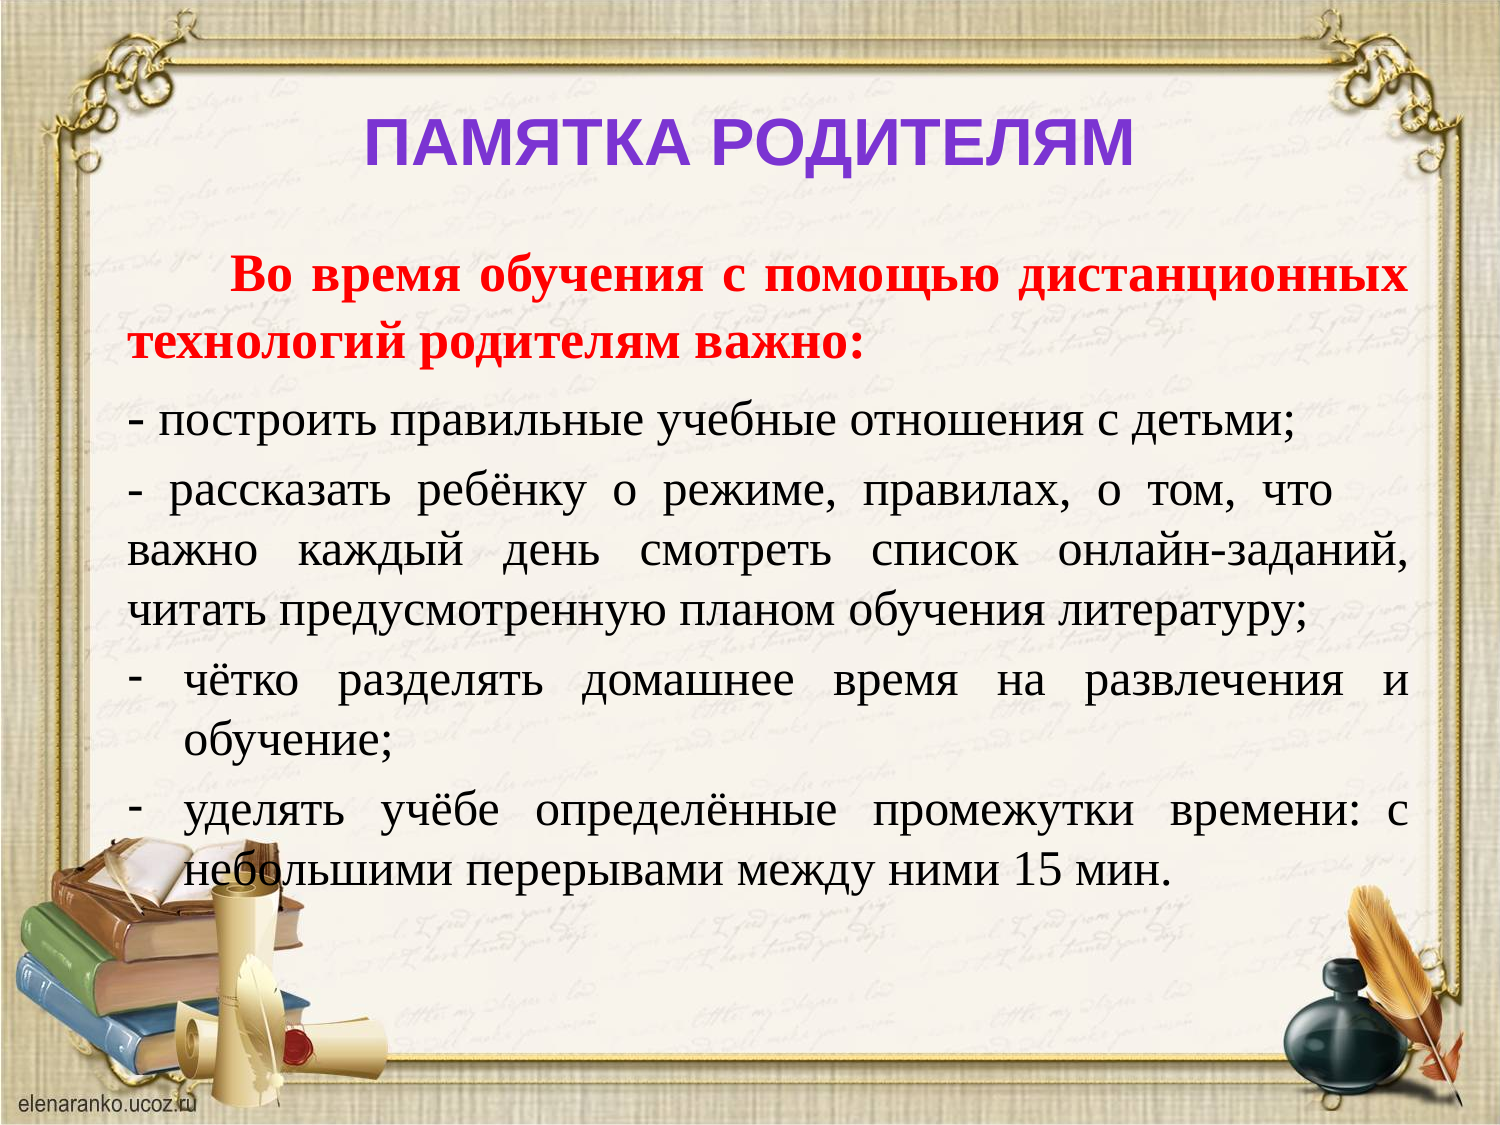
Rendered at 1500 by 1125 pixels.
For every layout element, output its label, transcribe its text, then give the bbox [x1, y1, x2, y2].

title Памятка родителям [75, 45, 1425, 233]
list Во время обучения с помощью дистанционных технологий родителям важно: - построить правильные учебные отношения с детьми; - рассказать ребёнку о режиме, правилах, о том, что важно каждый день смотреть список онлайн-заданий, читать предусмотренную планом обучения литературу; чётко разделять домашнее время на развлечения и обучение; уделять учёбе определённые промежутки времени: с небольшими перерывами между ними 15 мин. [112, 219, 1425, 1005]
picture [0, 0, 1500, 1125]
